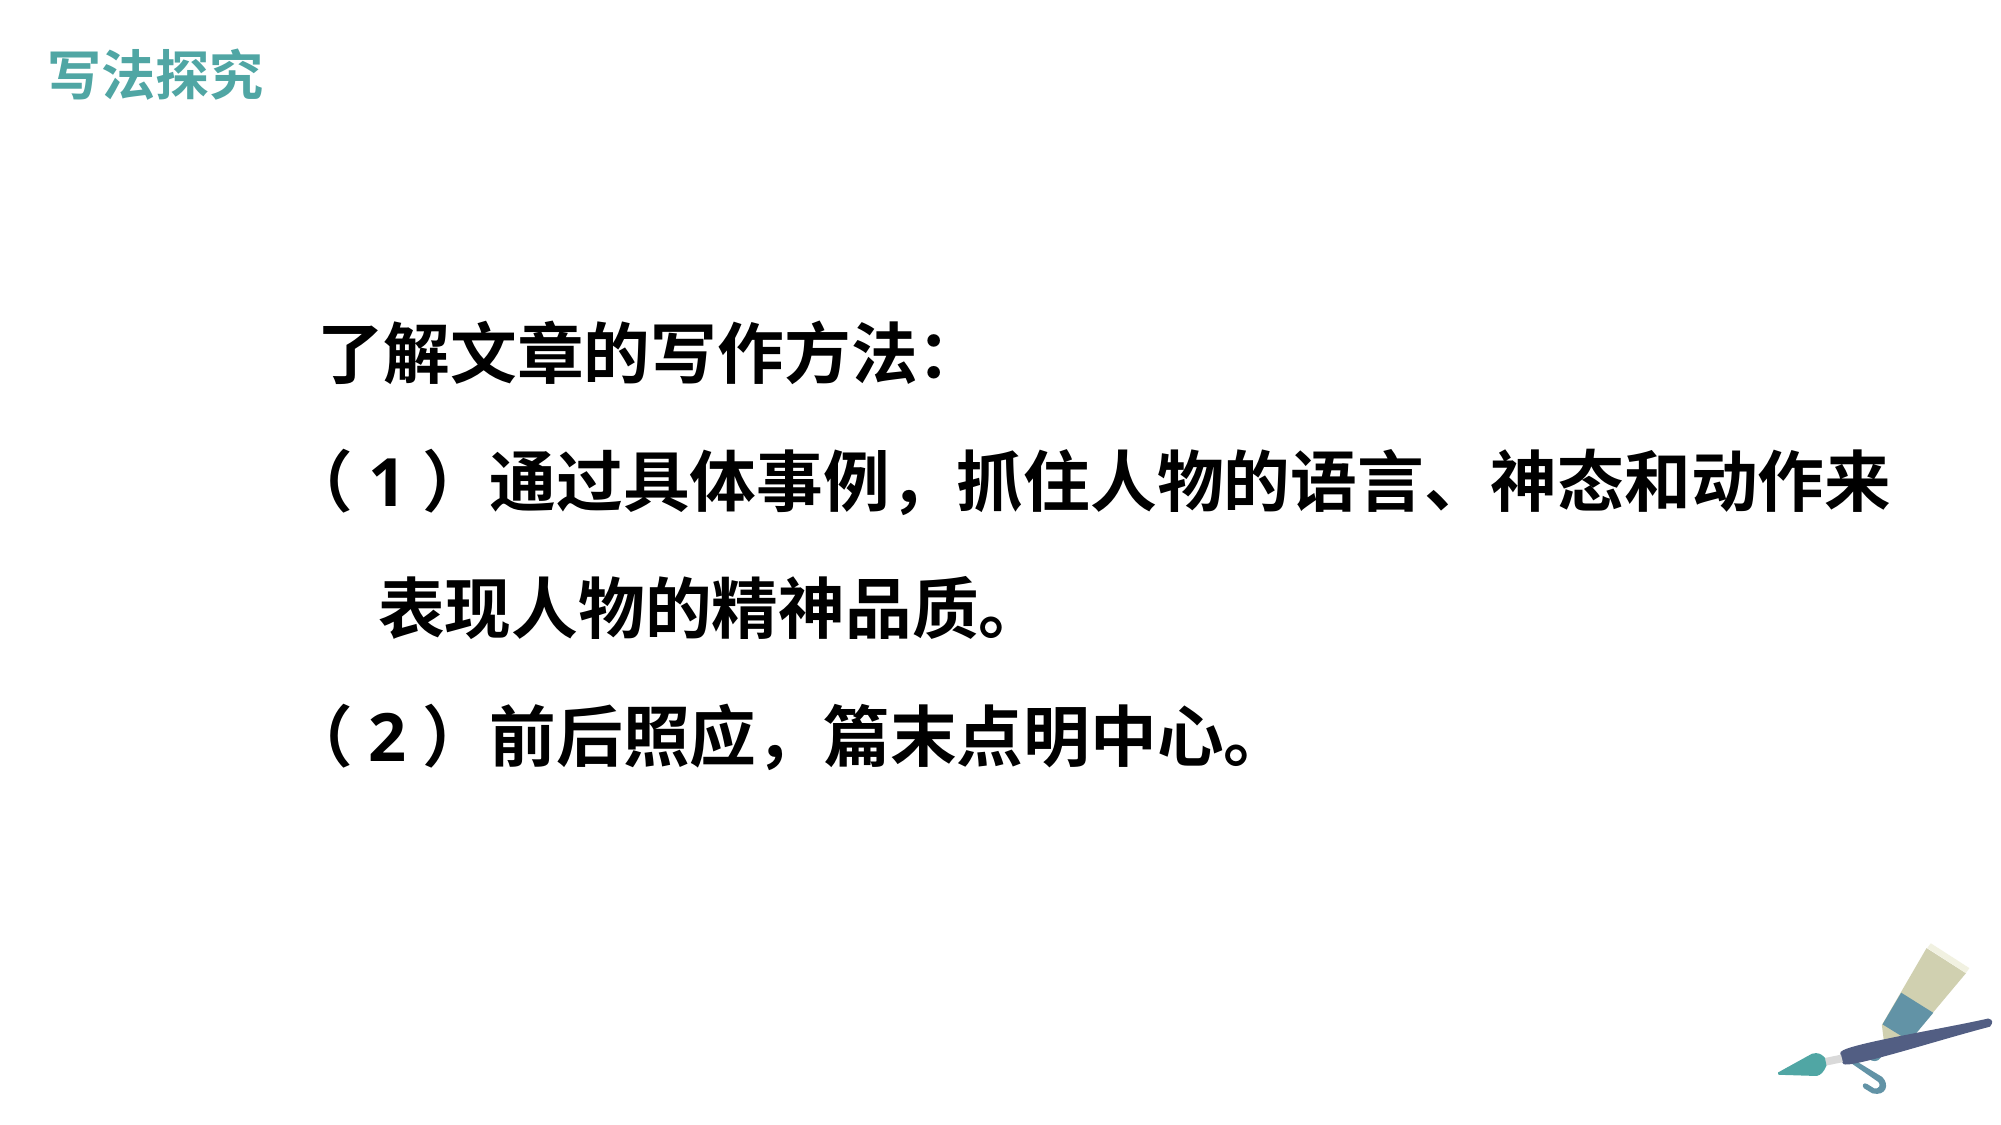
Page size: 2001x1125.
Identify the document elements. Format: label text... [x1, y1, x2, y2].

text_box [1811, 945, 1974, 1125]
text_box 了解文章的写作方法： （1）通过具体事例，抓住人物的语言、神态和动作来 表现人物的精神品质。 （2）前后照应，篇末点明中心。 [271, 256, 1907, 863]
text_box 写法探究 [32, 33, 347, 114]
